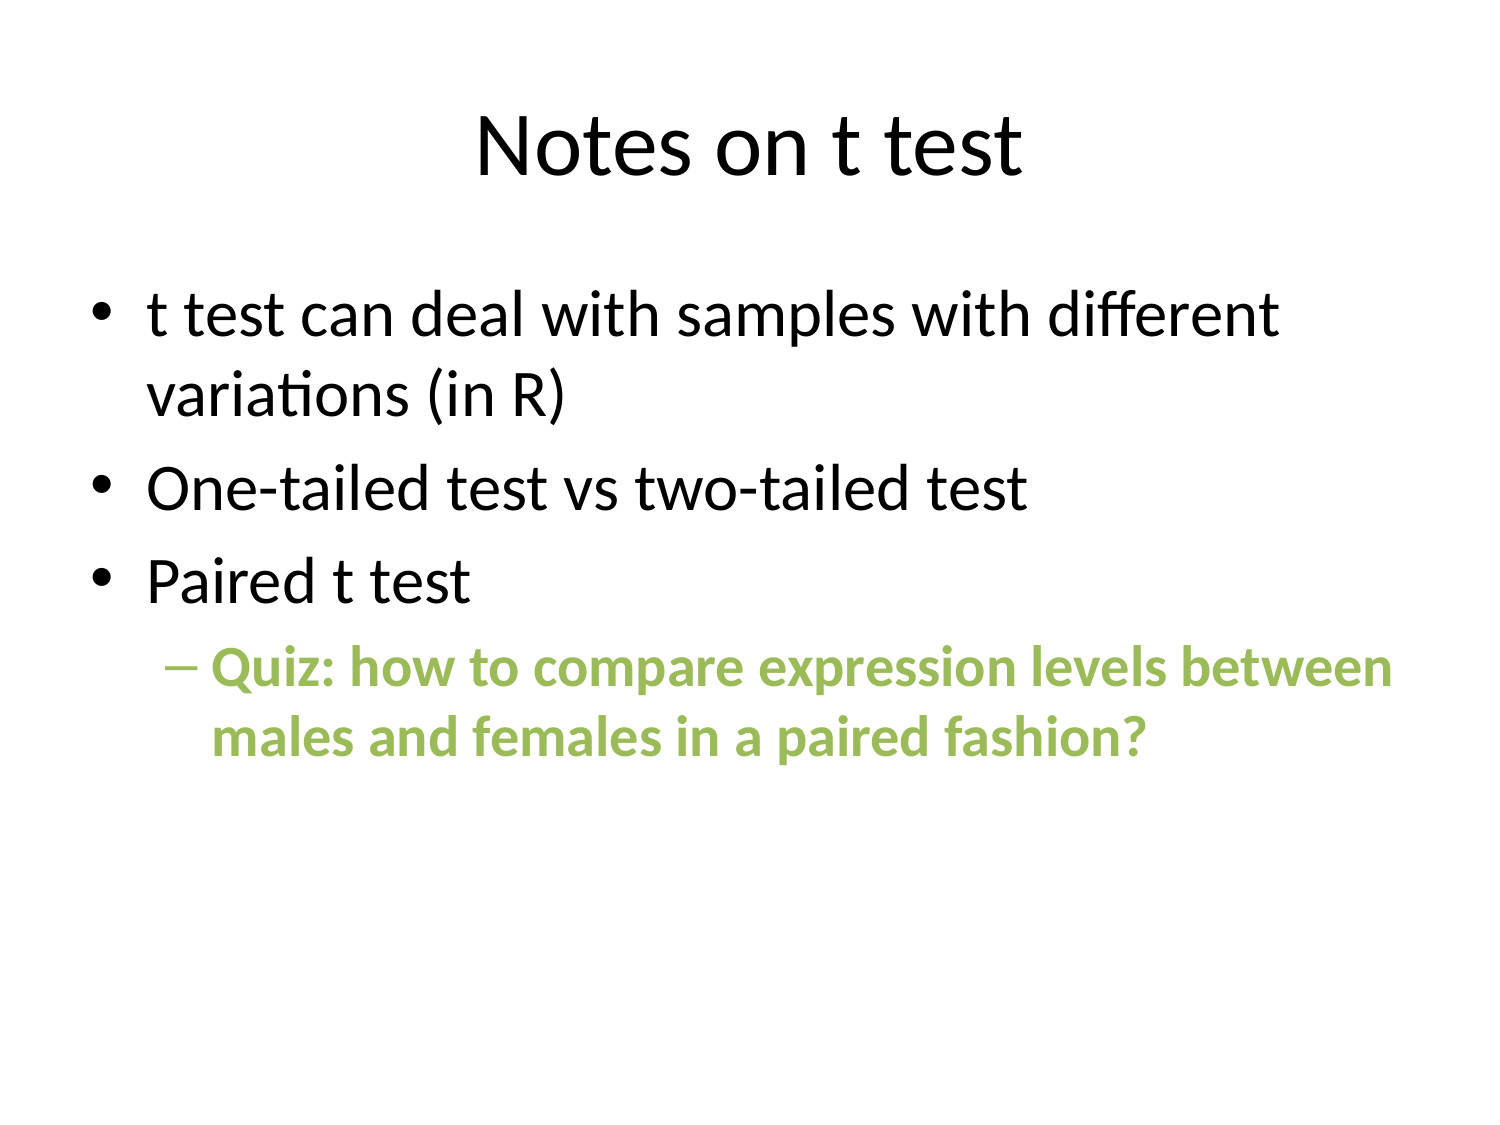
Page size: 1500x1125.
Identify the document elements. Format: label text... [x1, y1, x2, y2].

title Notes on t test [75, 45, 1425, 233]
list t test can deal with samples with different variations (in R) One-tailed test vs two-tailed test Paired t test Quiz: how to compare expression levels between males and females in a paired fashion? [75, 262, 1425, 1005]
